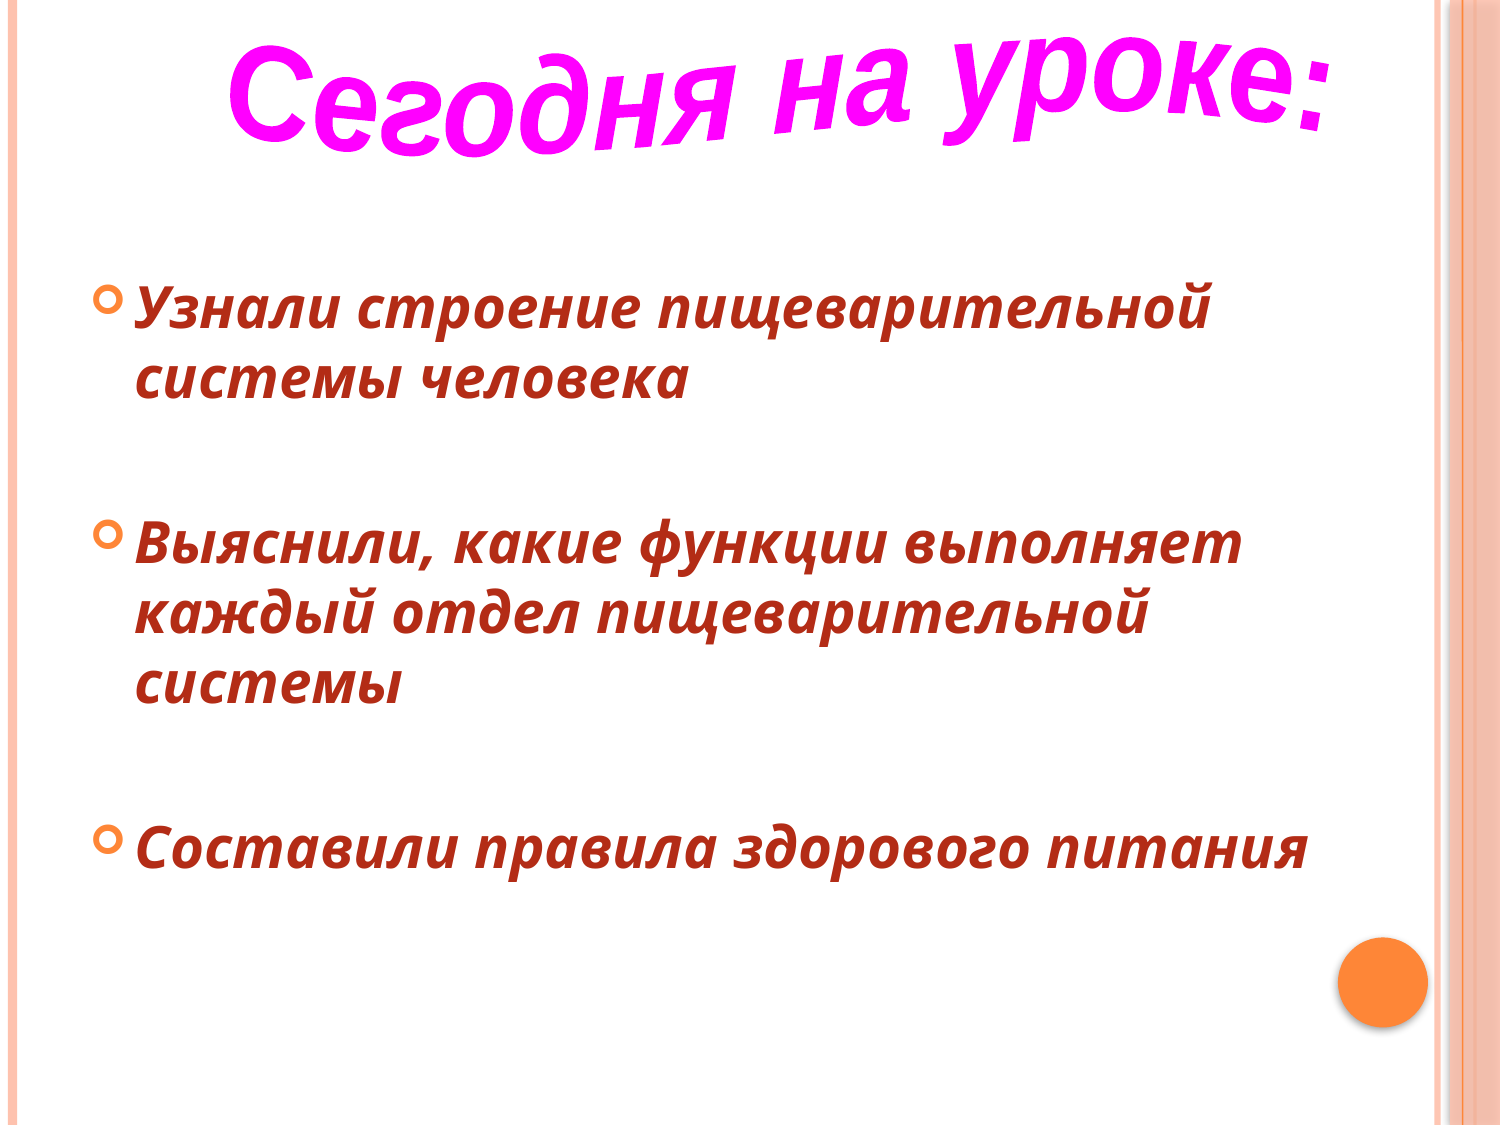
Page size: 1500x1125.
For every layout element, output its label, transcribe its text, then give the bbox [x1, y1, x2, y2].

list Узнали строение пищеварительной системы человека Выяснили, какие функции выполняет каждый отдел пищеварительной системы Составили правила здорового питания [75, 262, 1341, 1024]
